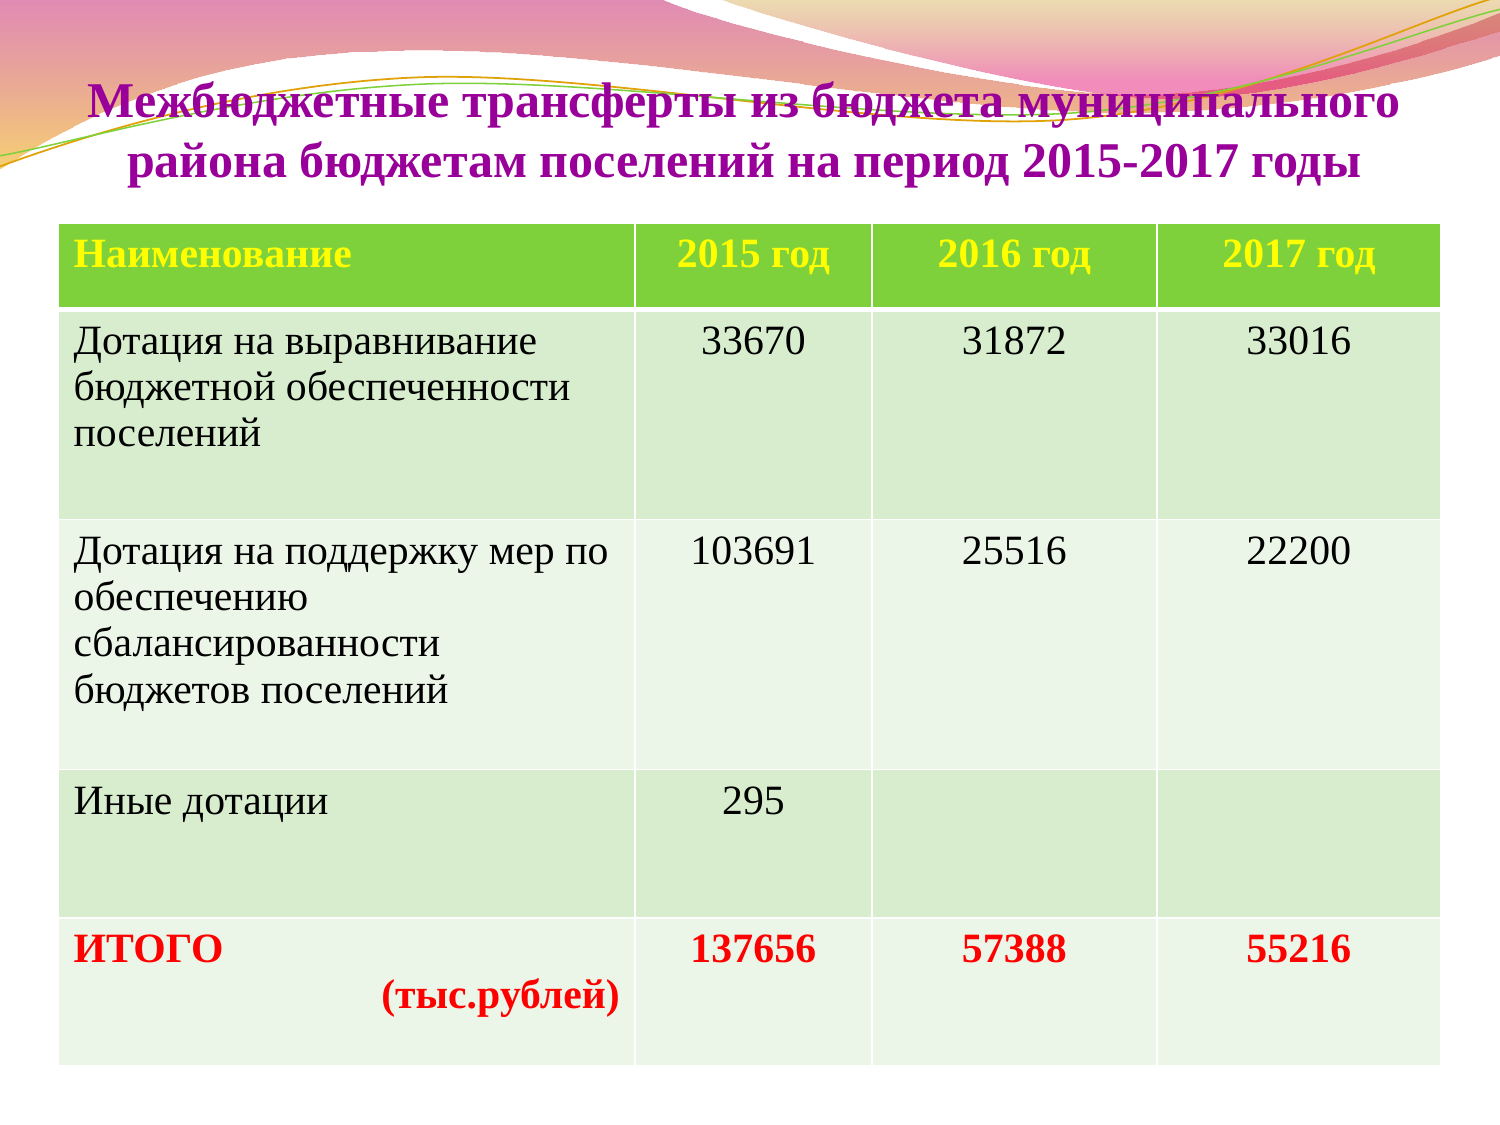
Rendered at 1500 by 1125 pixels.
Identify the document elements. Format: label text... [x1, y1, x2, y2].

title Межбюджетные трансферты из бюджета муниципального района бюджетам поселений на период 2015-2017 годы [35, 35, 1454, 188]
table_cell [1158, 770, 1440, 917]
table_cell 295 [636, 770, 871, 917]
table_cell 103691 [636, 520, 871, 769]
table_cell [873, 770, 1156, 917]
table_cell Дотация на поддержку мер по обеспечению сбалансированности бюджетов поселений [59, 520, 634, 769]
table_cell 137656 [636, 919, 871, 1065]
table_header 2017 год [1158, 224, 1440, 307]
table_cell 33016 [1158, 312, 1440, 519]
table_header 2016 год [873, 224, 1156, 307]
table_header 2015 год [636, 224, 871, 307]
table_header Наименование [59, 224, 634, 307]
table_cell 22200 [1158, 520, 1440, 769]
table_cell 55216 [1158, 919, 1440, 1065]
table_cell ИТОГО (тыс.рублей) [59, 919, 634, 1065]
table_cell Иные дотации [59, 770, 634, 917]
table_cell 33670 [636, 312, 871, 519]
table_cell 25516 [873, 520, 1156, 769]
table_cell 57388 [873, 919, 1156, 1065]
table_cell 31872 [873, 312, 1156, 519]
table_cell Дотация на выравнивание бюджетной обеспеченности поселений [59, 312, 634, 519]
